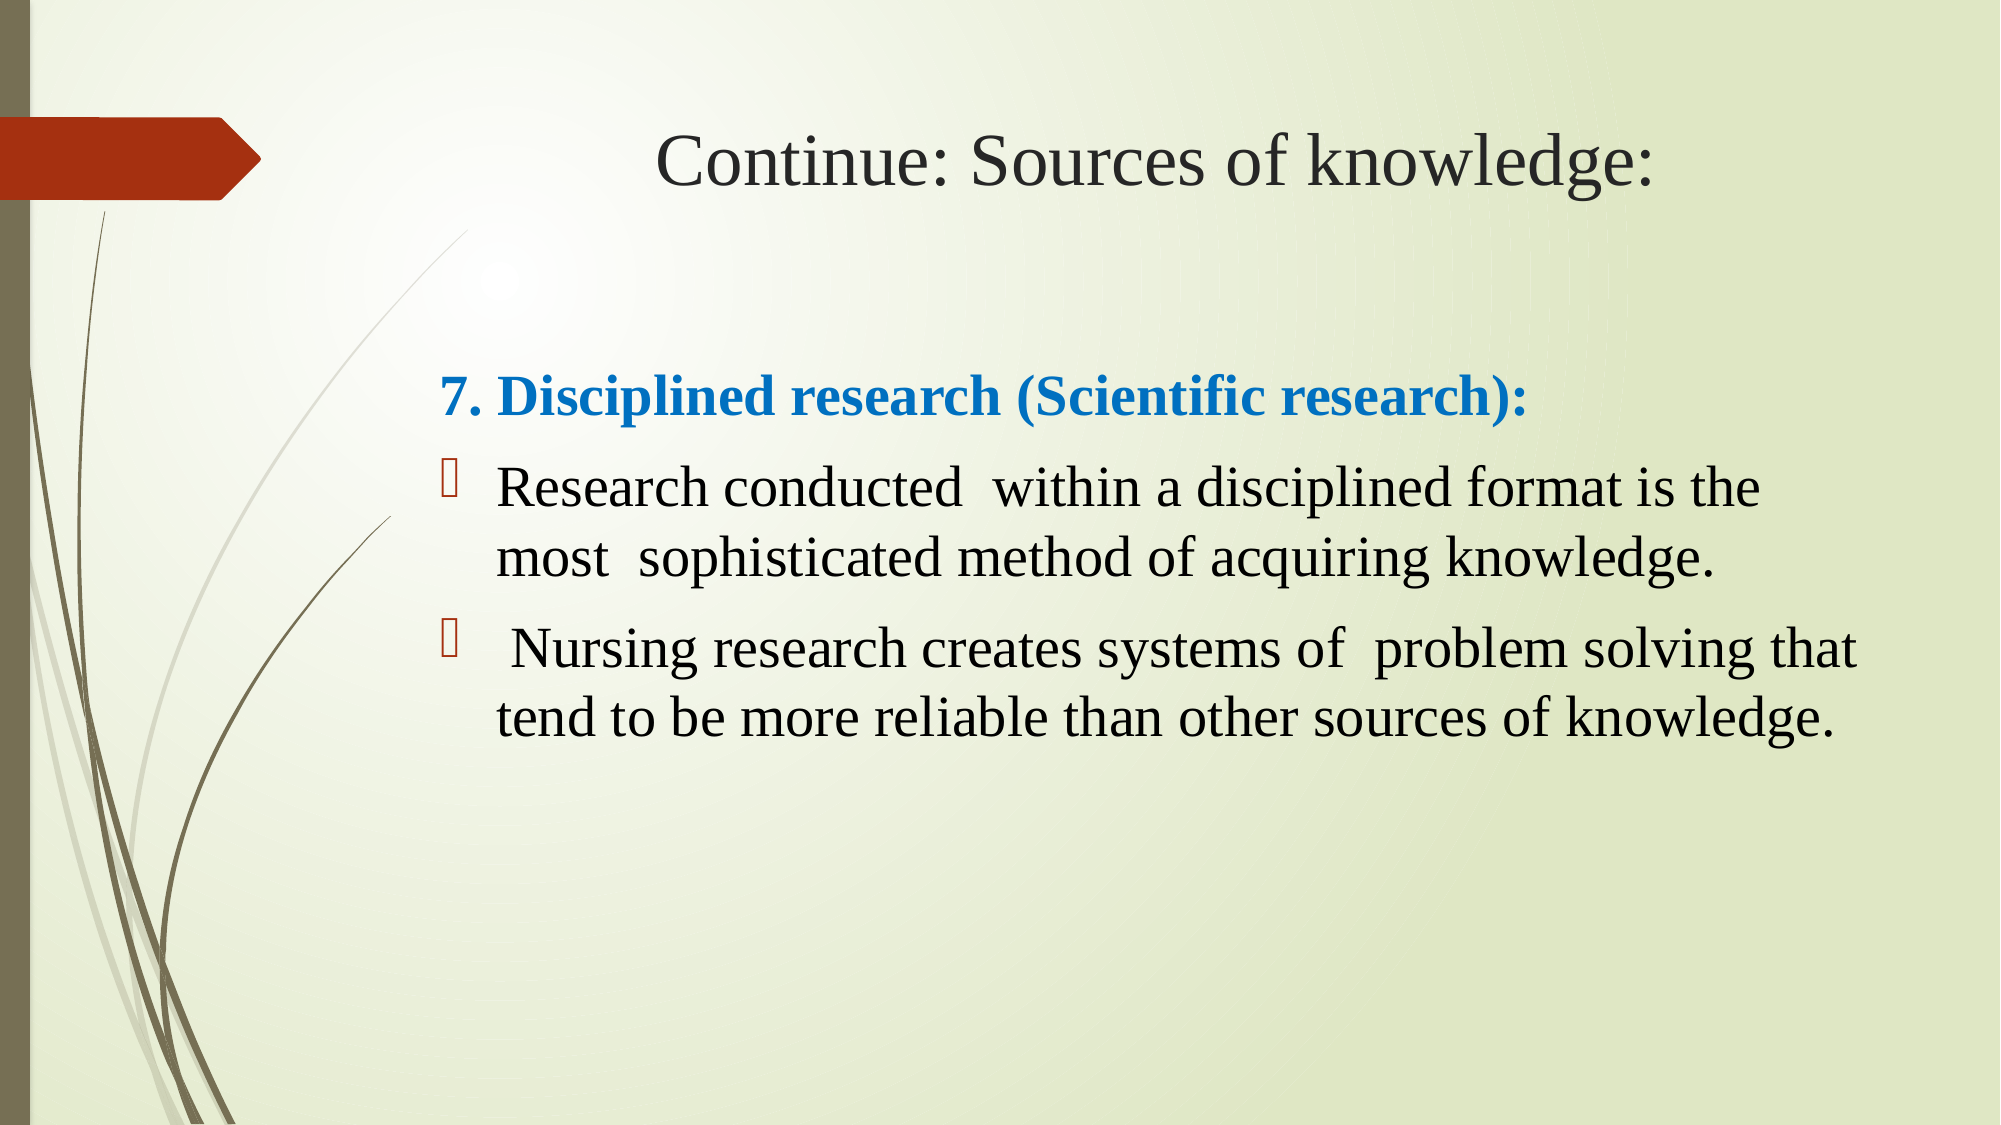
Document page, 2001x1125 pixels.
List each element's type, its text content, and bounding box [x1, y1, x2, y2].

title Continue: Sources of knowledge: [425, 102, 1888, 313]
list 7. Disciplined research (Scientific research): Research conducted within a disciplined format is the most sophisticated method of acquiring knowledge. Nursing research creates systems of problem solving that tend to be more reliable than other sources of knowledge. [424, 350, 1888, 970]
